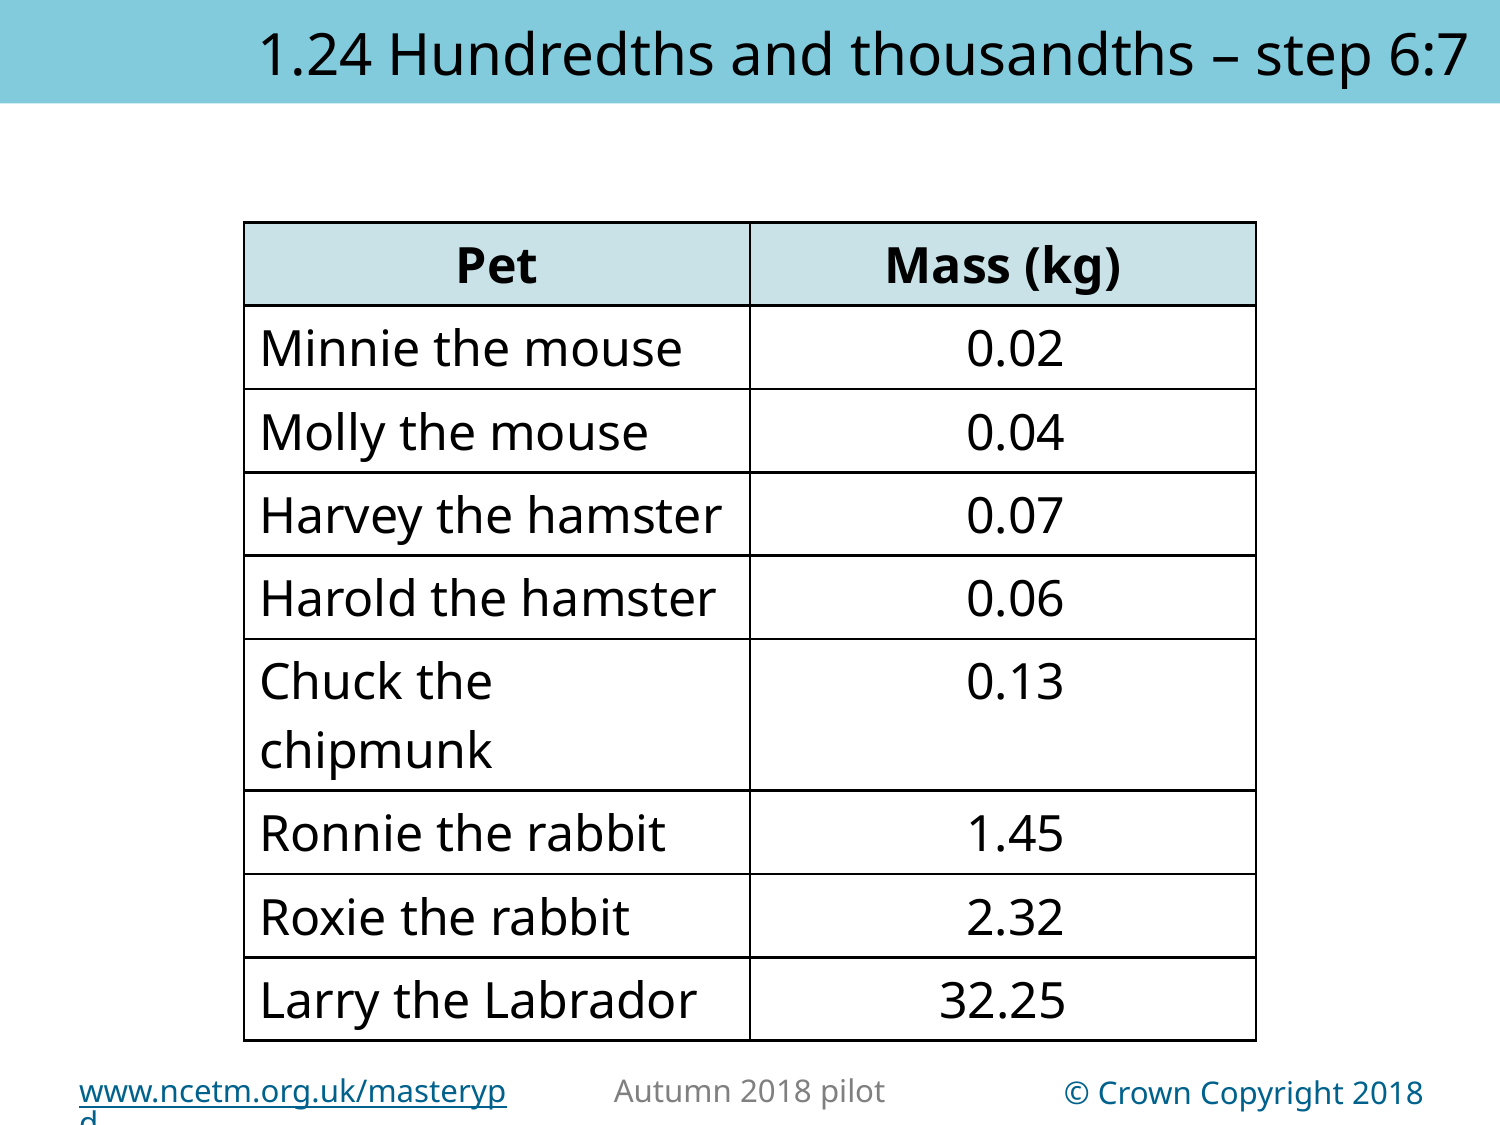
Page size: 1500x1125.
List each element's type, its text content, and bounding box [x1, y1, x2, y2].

table_cell Chuck the chipmunk [245, 640, 749, 789]
table_cell Harvey the hamster [245, 474, 749, 554]
table_cell 32.25 [751, 959, 1255, 1039]
table_cell 0.06 [751, 557, 1255, 638]
table_cell Harold the hamster [245, 557, 749, 638]
table_cell Larry the Labrador [245, 959, 749, 1039]
table_cell 0.04 [751, 390, 1255, 471]
table_cell 2.32 [751, 875, 1255, 956]
table_cell 0.07 [751, 474, 1255, 554]
table_header Pet [245, 224, 749, 304]
table_cell Roxie the rabbit [245, 875, 749, 956]
table_cell 0.02 [751, 307, 1255, 388]
table_cell Ronnie the rabbit [245, 792, 749, 873]
table_header Mass (kg) [751, 224, 1255, 304]
table_cell 1.45 [751, 792, 1255, 873]
list 1.24 Hundredths and thousandths – step 6:7 [0, 0, 1500, 104]
table_cell 0.13 [751, 640, 1255, 789]
table_cell Minnie the mouse [245, 307, 749, 388]
table_cell Molly the mouse [245, 390, 749, 471]
